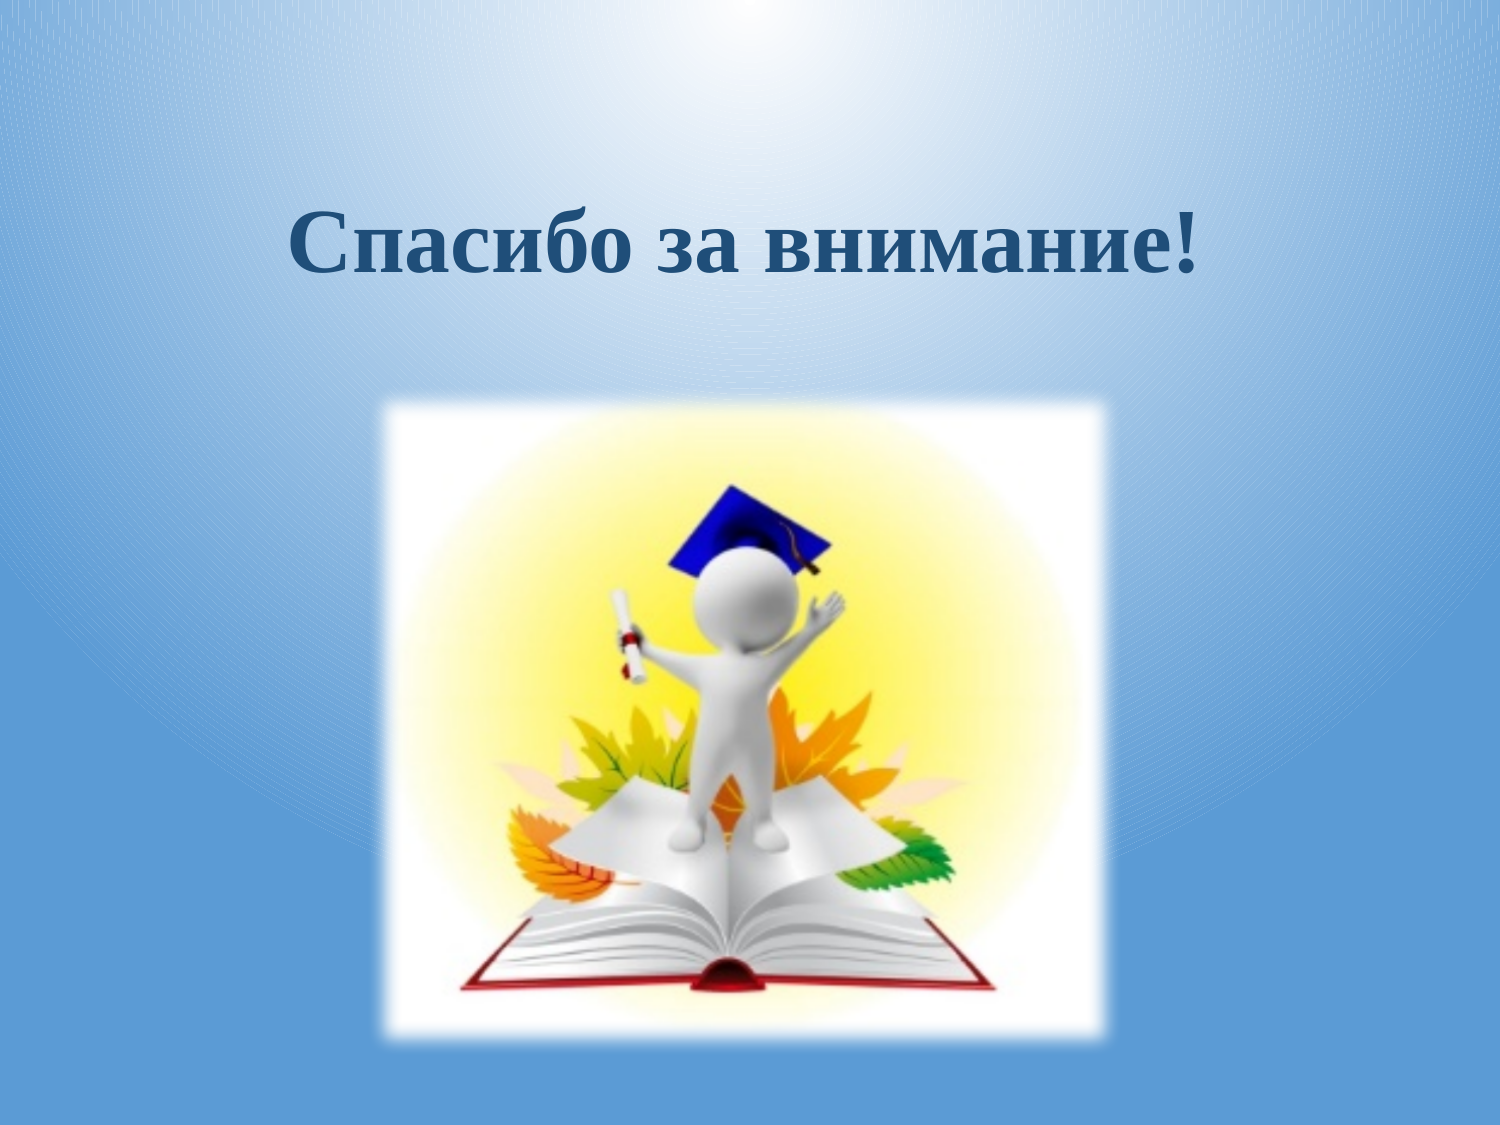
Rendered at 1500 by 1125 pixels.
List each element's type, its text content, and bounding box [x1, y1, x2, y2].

title Спасибо за внимание! [254, 149, 1236, 337]
picture [366, 385, 1124, 1057]
